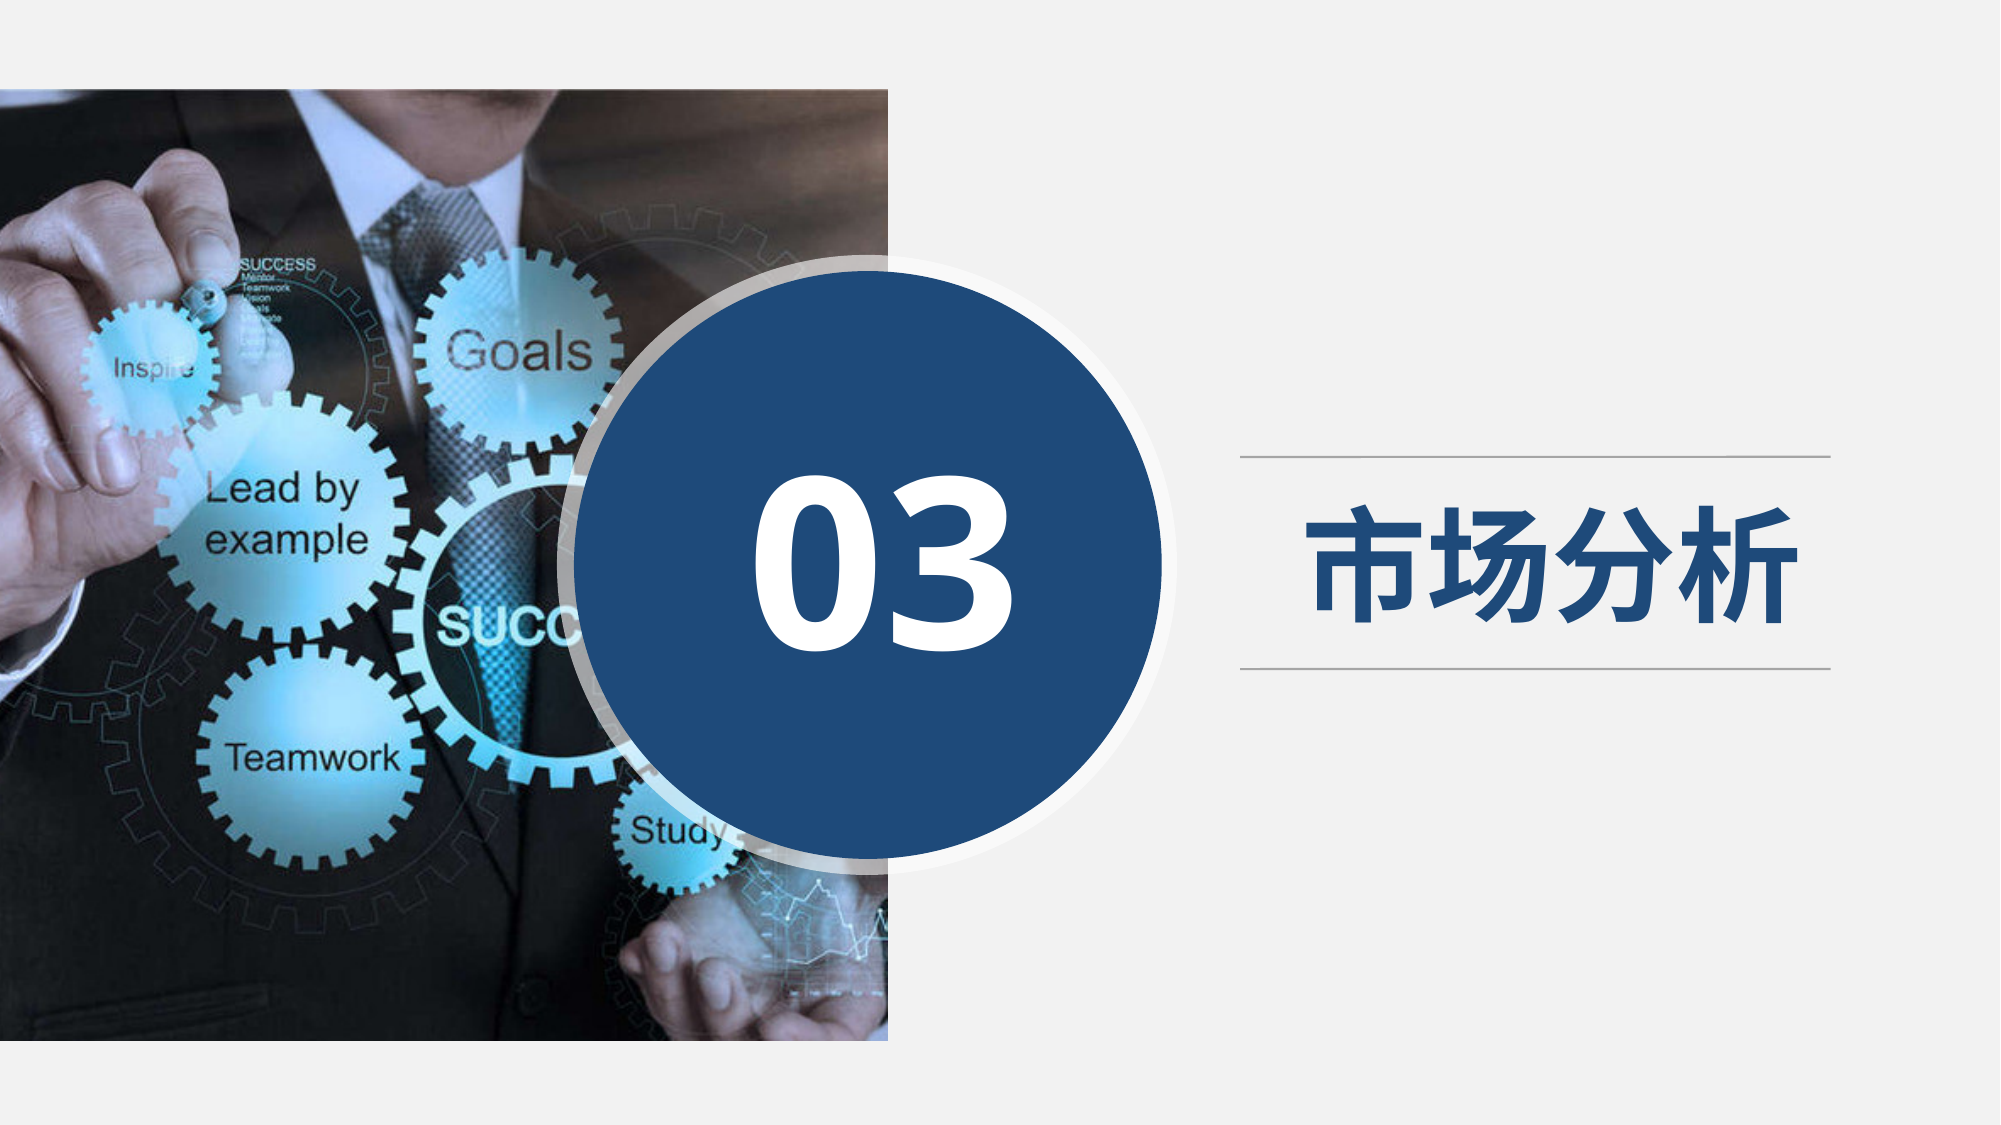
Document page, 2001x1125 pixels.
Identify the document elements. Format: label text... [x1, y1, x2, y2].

text_box [888, 254, 1179, 876]
text_box [888, 270, 1163, 860]
text_box 03 [888, 402, 1037, 706]
picture [0, 89, 888, 1041]
text_box 市场分析 [1286, 479, 1817, 645]
